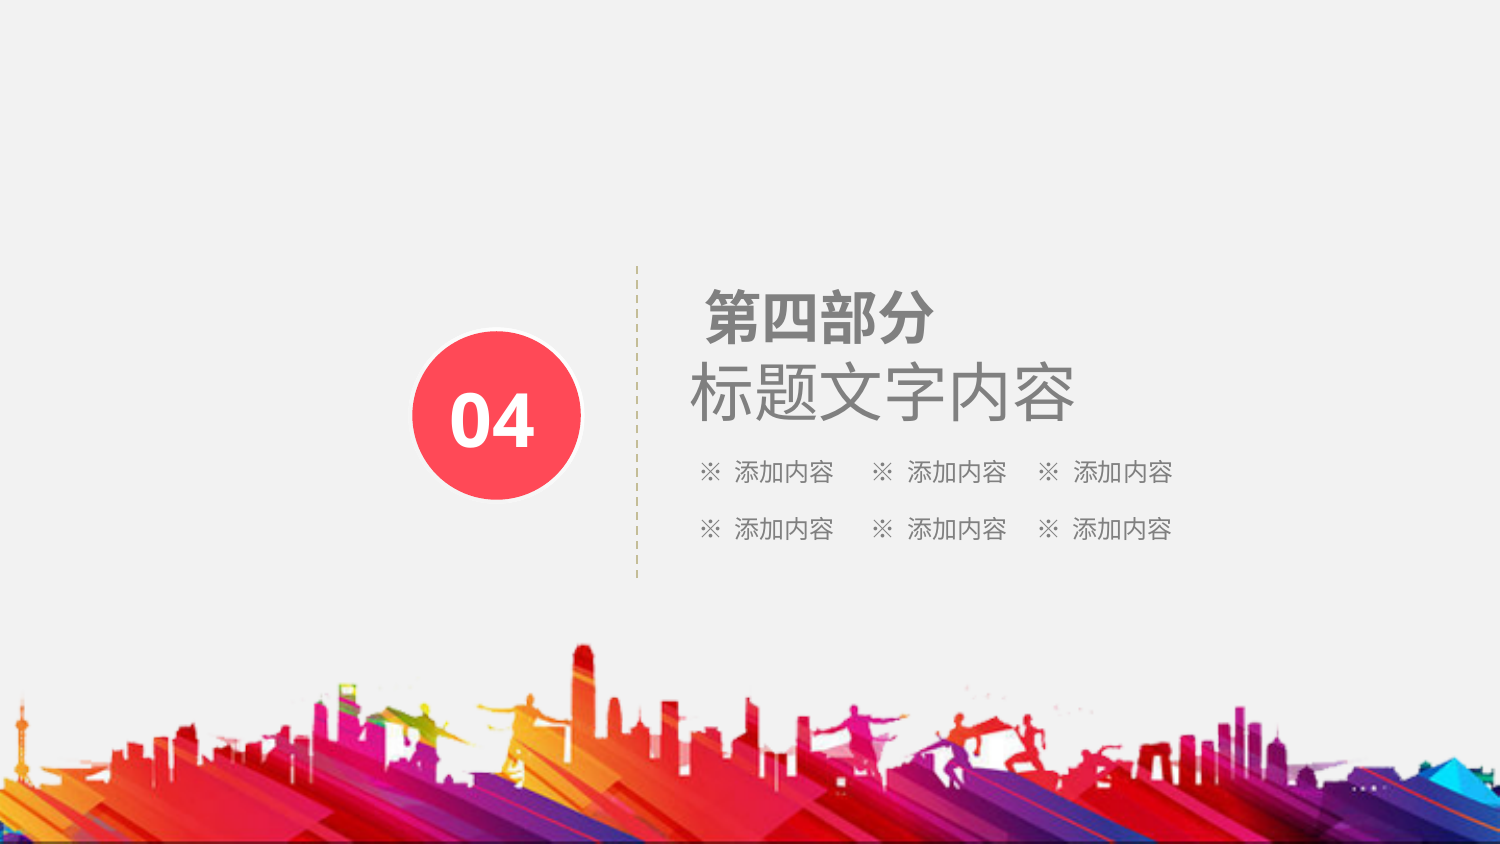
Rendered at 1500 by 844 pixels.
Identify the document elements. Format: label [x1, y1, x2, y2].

text_box [408, 327, 585, 504]
picture [0, 0, 1500, 844]
